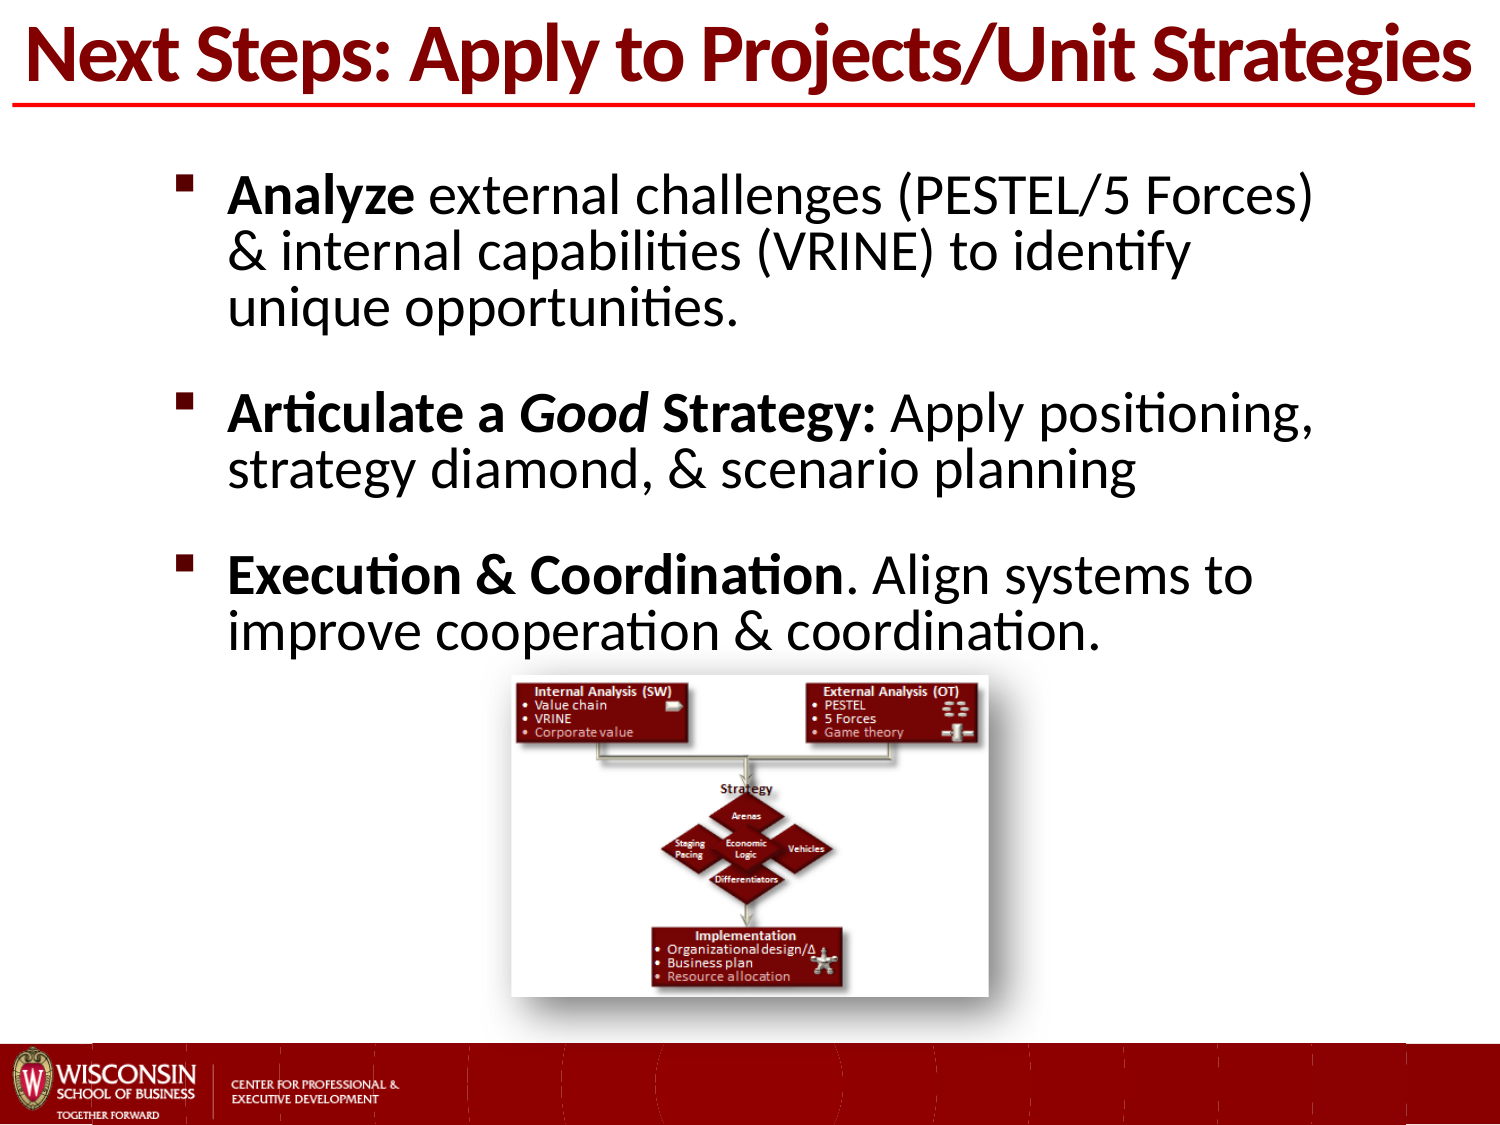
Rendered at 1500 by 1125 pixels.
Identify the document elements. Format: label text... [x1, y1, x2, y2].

list Analyze external challenges (PESTEL/5 Forces) & internal capabilities (VRINE) to identify unique opportunities. Articulate a Good Strategy: Apply positioning, strategy diamond, & scenario planning Execution & Coordination. Align systems to improve cooperation & coordination. [156, 162, 1344, 905]
picture [511, 674, 989, 997]
title Next Steps: Apply to Projects/Unit Strategies [0, 12, 1500, 105]
picture [12, 1046, 400, 1120]
